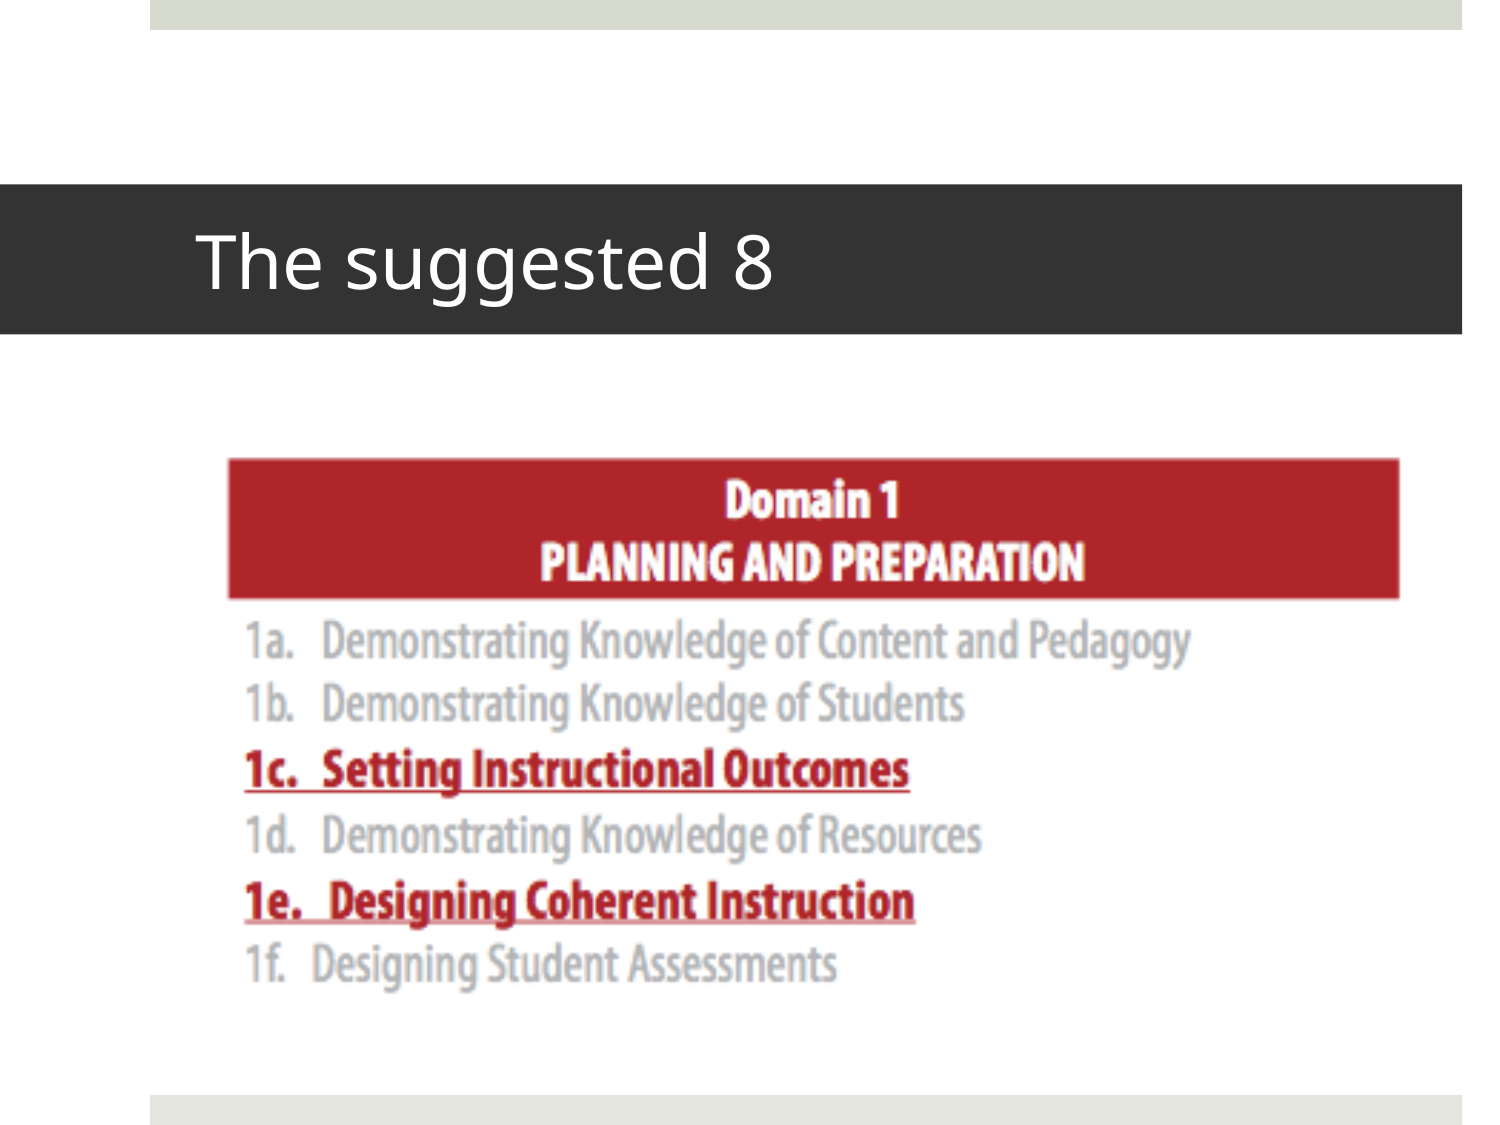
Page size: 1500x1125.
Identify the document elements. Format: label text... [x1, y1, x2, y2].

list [182, 425, 1432, 1029]
title The suggested 8 [0, 184, 1463, 335]
